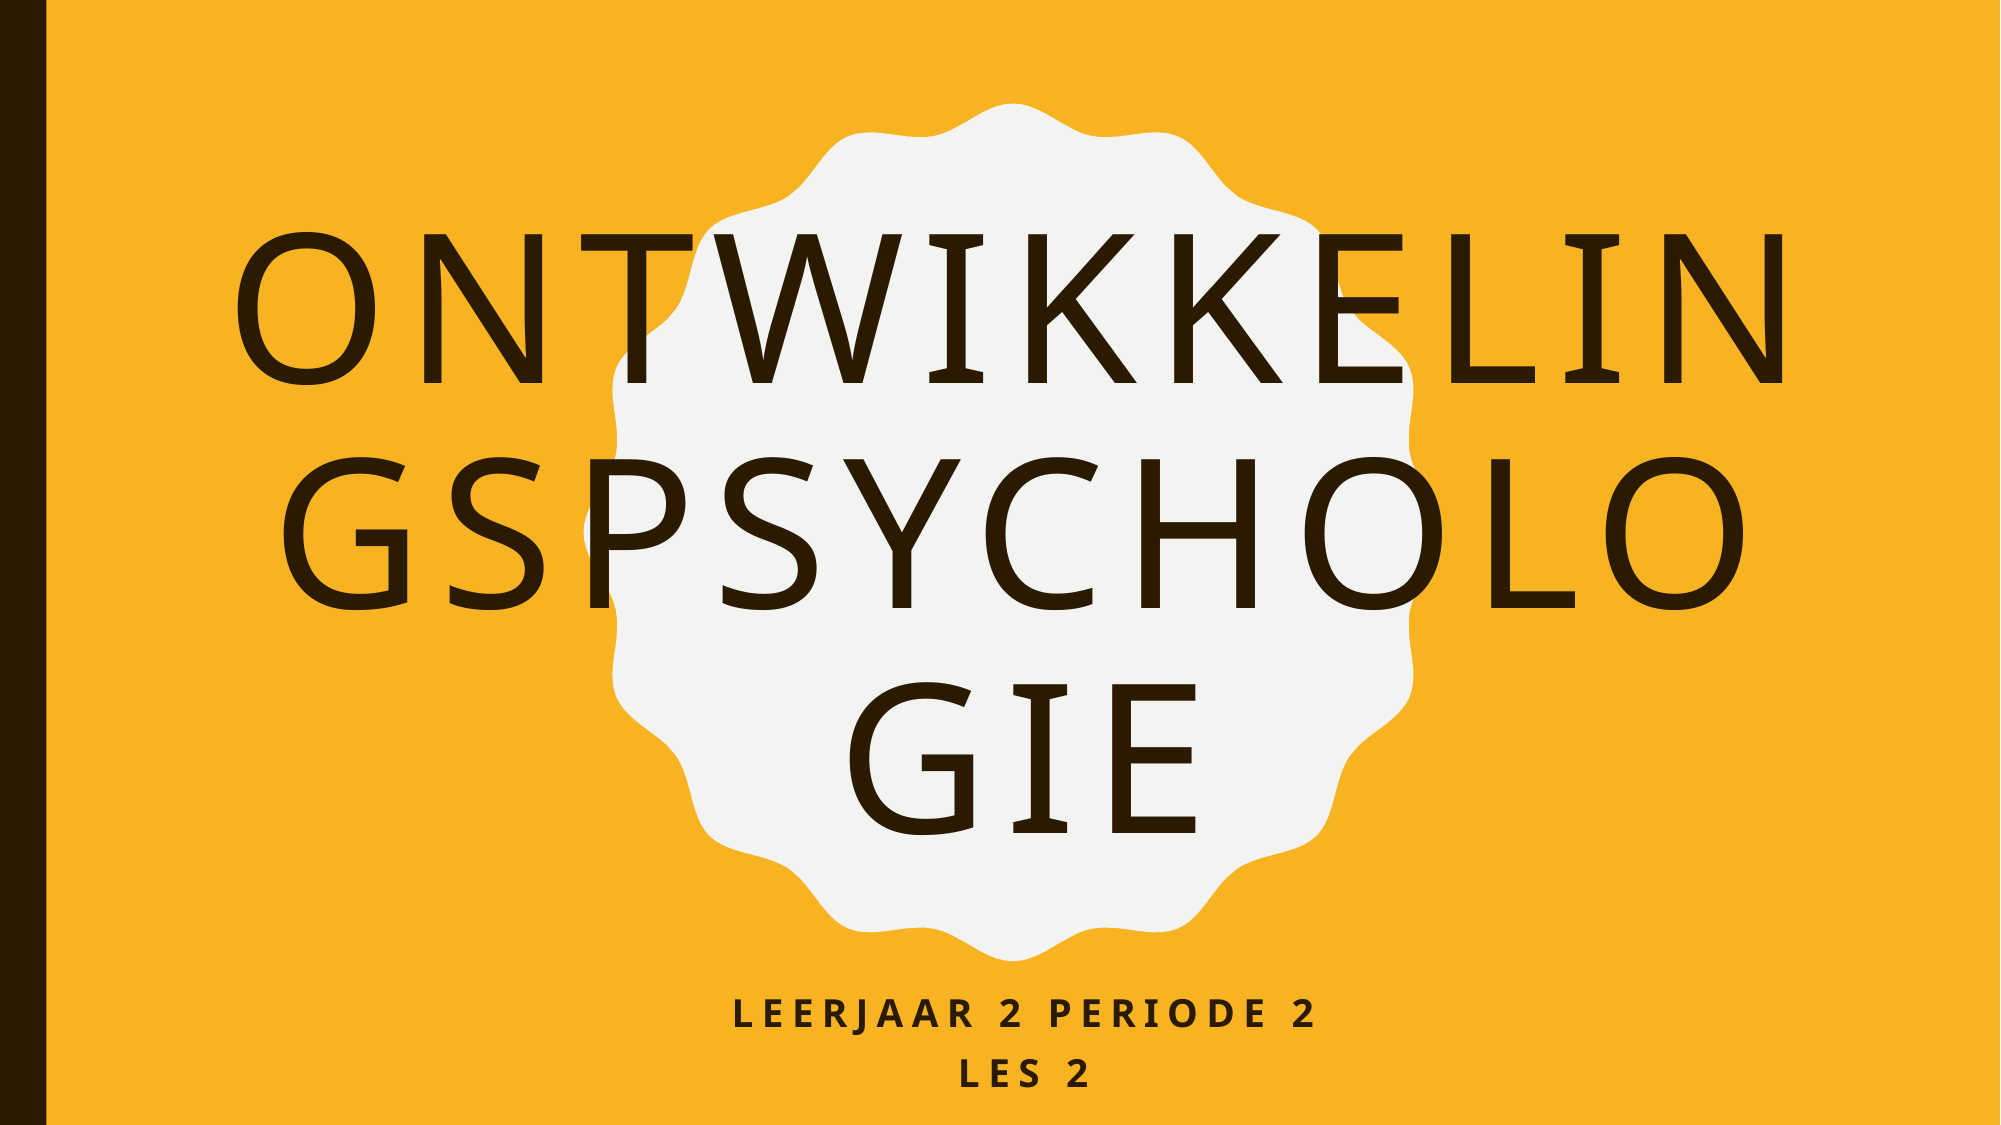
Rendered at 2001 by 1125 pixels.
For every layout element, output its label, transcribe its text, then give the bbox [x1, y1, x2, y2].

subtitle Leerjaar 2 periode 2 Les 2 [363, 980, 1684, 1103]
title ontwikkelingspsychologie [176, 180, 1870, 902]
